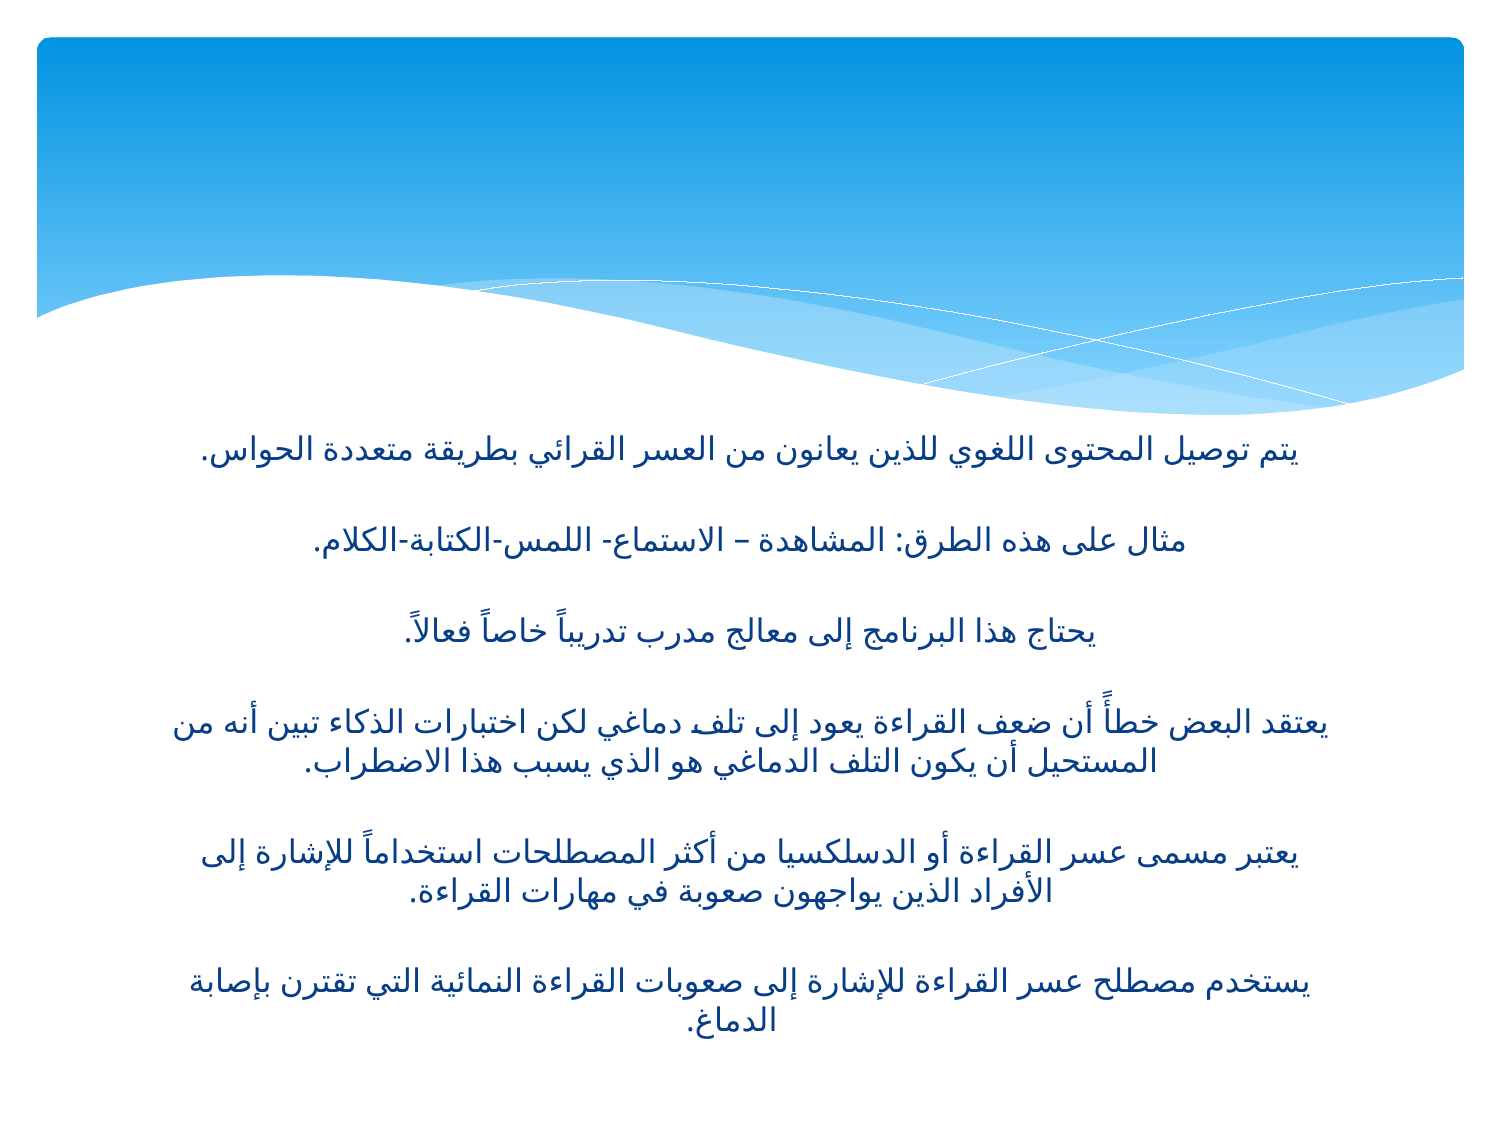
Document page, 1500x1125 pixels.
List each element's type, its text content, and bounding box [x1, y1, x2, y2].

list يتم توصيل المحتوى اللغوي للذين يعانون من العسر القرائي بطريقة متعددة الحواس. مثال على هذه الطرق: المشاهدة – الاستماع- اللمس-الكتابة-الكلام. يحتاج هذا البرنامج إلى معالج مدرب تدريباً خاصاً فعالاً. يعتقد البعض خطأً أن ضعف القراءة يعود إلى تلف دماغي لكن اختبارات الذكاء تبين أنه من المستحيل أن يكون التلف الدماغي هو الذي يسبب هذا الاضطراب. يعتبر مسمى عسر القراءة أو الدسلكسيا من أكثر المصطلحات استخداماً للإشارة إلى الأفراد الذين يواجهون صعوبة في مهارات القراءة. يستخدم مصطلح عسر القراءة للإشارة إلى صعوبات القراءة النمائية التي تقترن بإصابة الدماغ. [143, 420, 1359, 1047]
